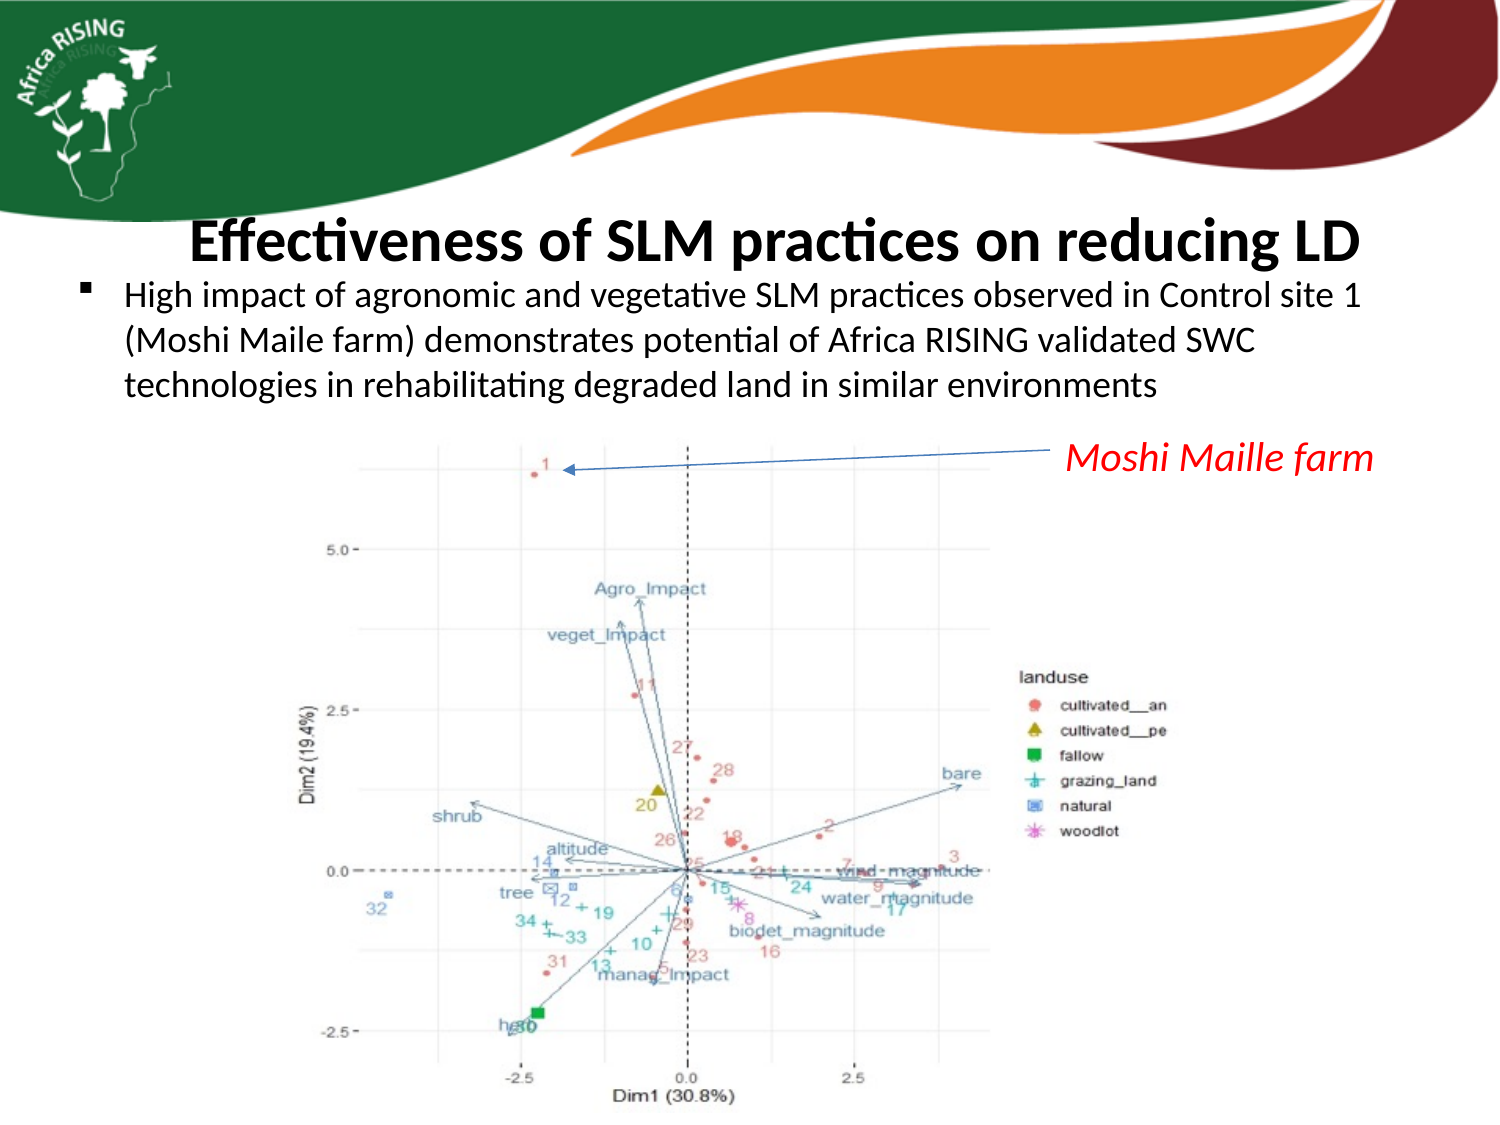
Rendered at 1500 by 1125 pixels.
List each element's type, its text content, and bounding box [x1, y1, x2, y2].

picture [0, 0, 1499, 222]
title Effectiveness of SLM practices on reducing LD [174, 179, 1400, 262]
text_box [562, 449, 1051, 471]
picture [287, 413, 1188, 1113]
text_box Moshi Maille farm [1191, 421, 1438, 487]
text_box High impact of agronomic and vegetative SLM practices observed in Control site 1 (Moshi Maile farm) demonstrates potential of Africa RISING validated SWC technologies in rehabilitating degraded land in similar environments [62, 262, 1438, 413]
